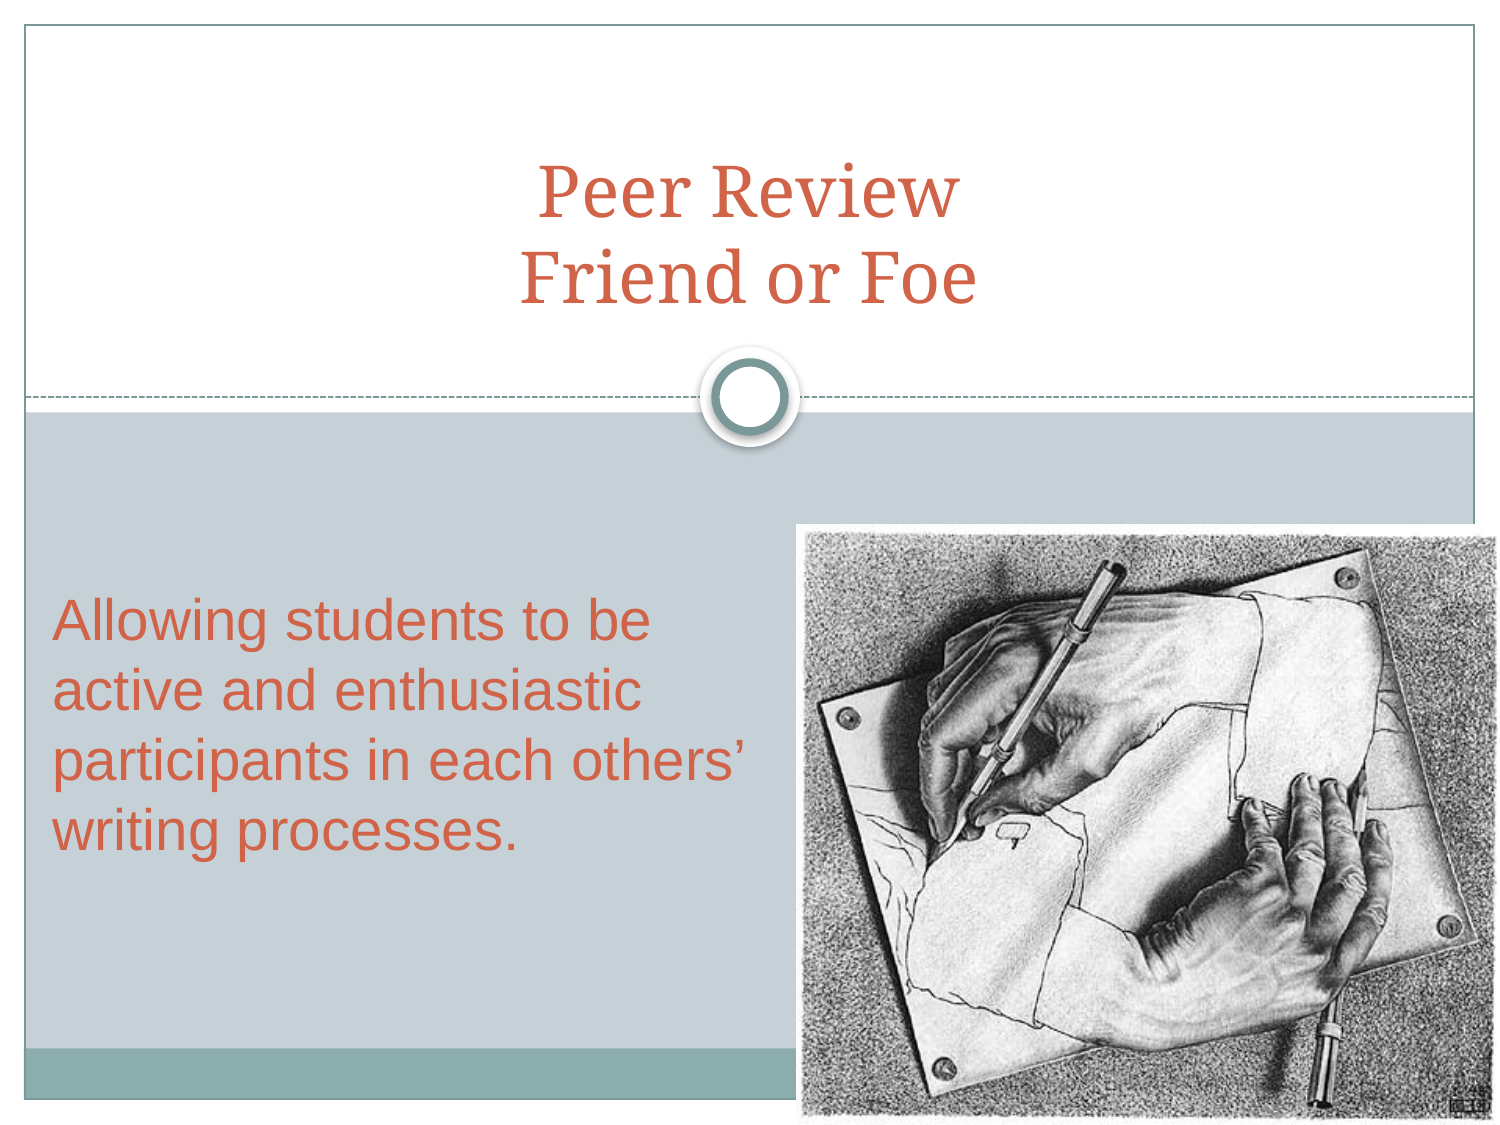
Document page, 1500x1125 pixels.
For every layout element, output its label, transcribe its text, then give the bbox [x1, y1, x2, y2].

text_box Allowing students to be active and enthusiastic participants in each others’ writing processes. [37, 574, 789, 870]
title Peer Review Friend or Foe [89, 137, 1410, 325]
picture [796, 524, 1500, 1125]
